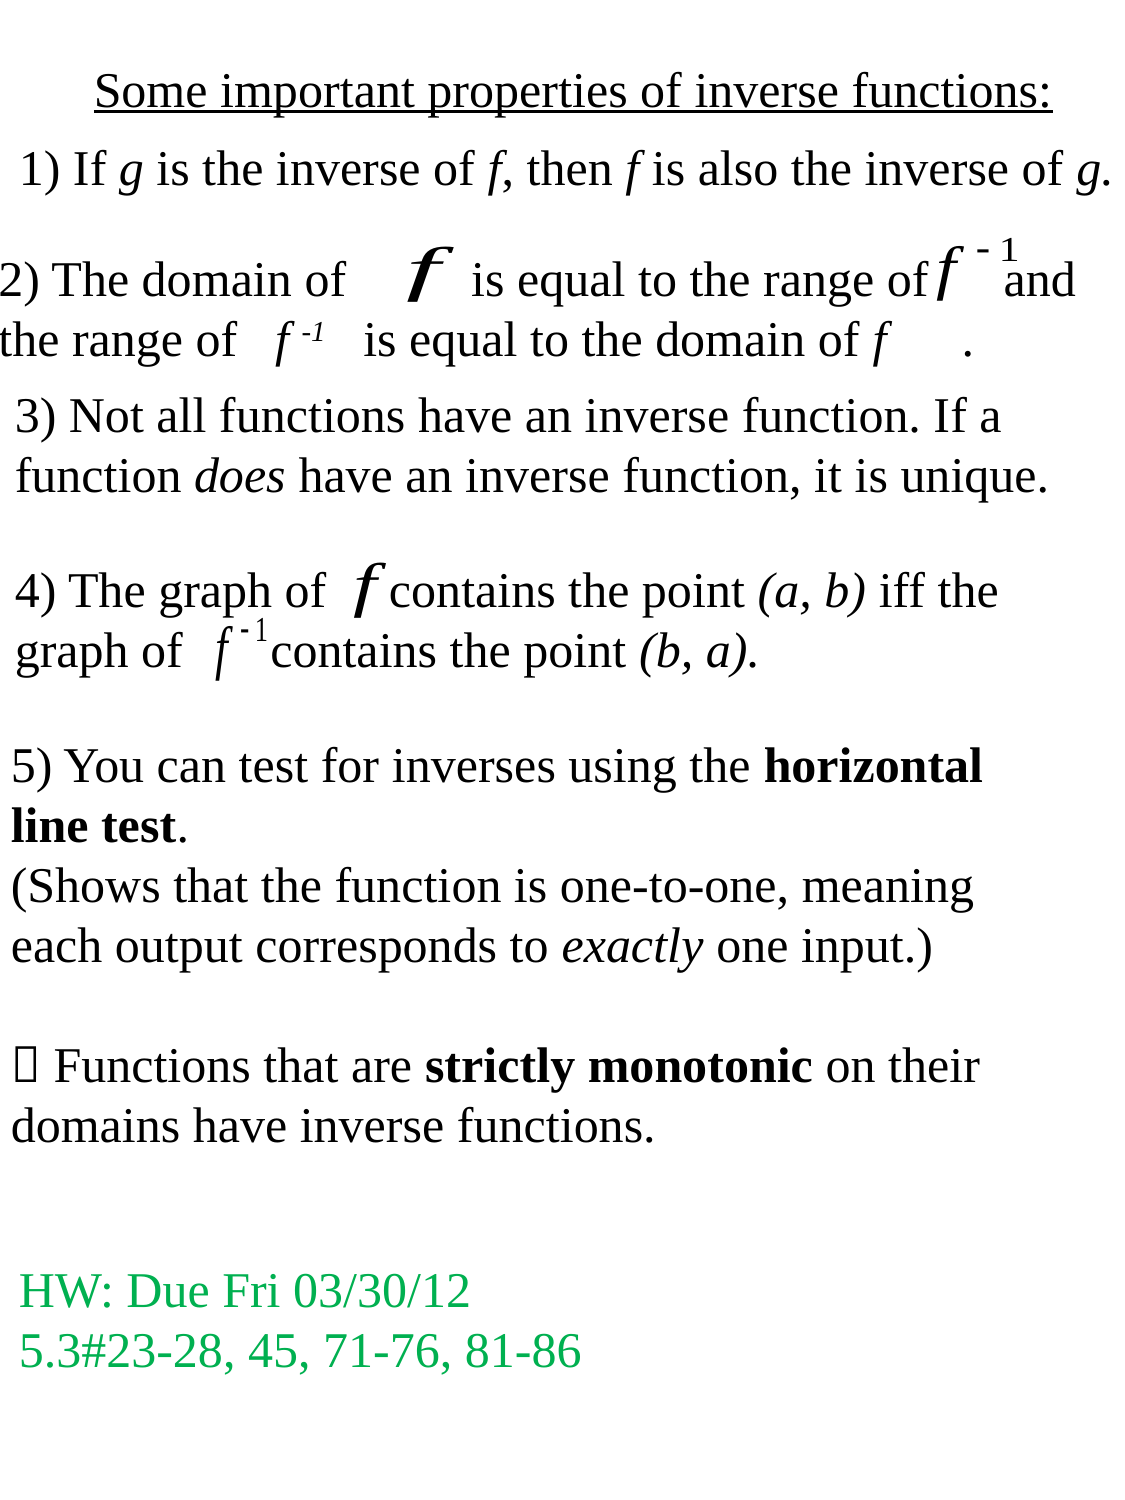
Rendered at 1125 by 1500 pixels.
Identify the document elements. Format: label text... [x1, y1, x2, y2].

text_box 1) If g is the inverse of f, then f is also the inverse of g. [3, 127, 1125, 203]
text_box HW: Due Fri 03/30/12 5.3#23-28, 45, 71-76, 81-86 [3, 1249, 1125, 1385]
text_box 5) You can test for inverses using the horizontal line test. (Shows that the function is one-to-one, meaning each output corresponds to exactly one input.)  Functions that are strictly monotonic on their domains have inverse functions. [0, 724, 1072, 1160]
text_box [0, 549, 1125, 694]
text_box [0, 223, 1125, 436]
text_box Some important properties of inverse functions: [79, 49, 1068, 125]
text_box 3) Not all functions have an inverse function. If a function does have an inverse function, it is unique. [0, 444, 1125, 510]
